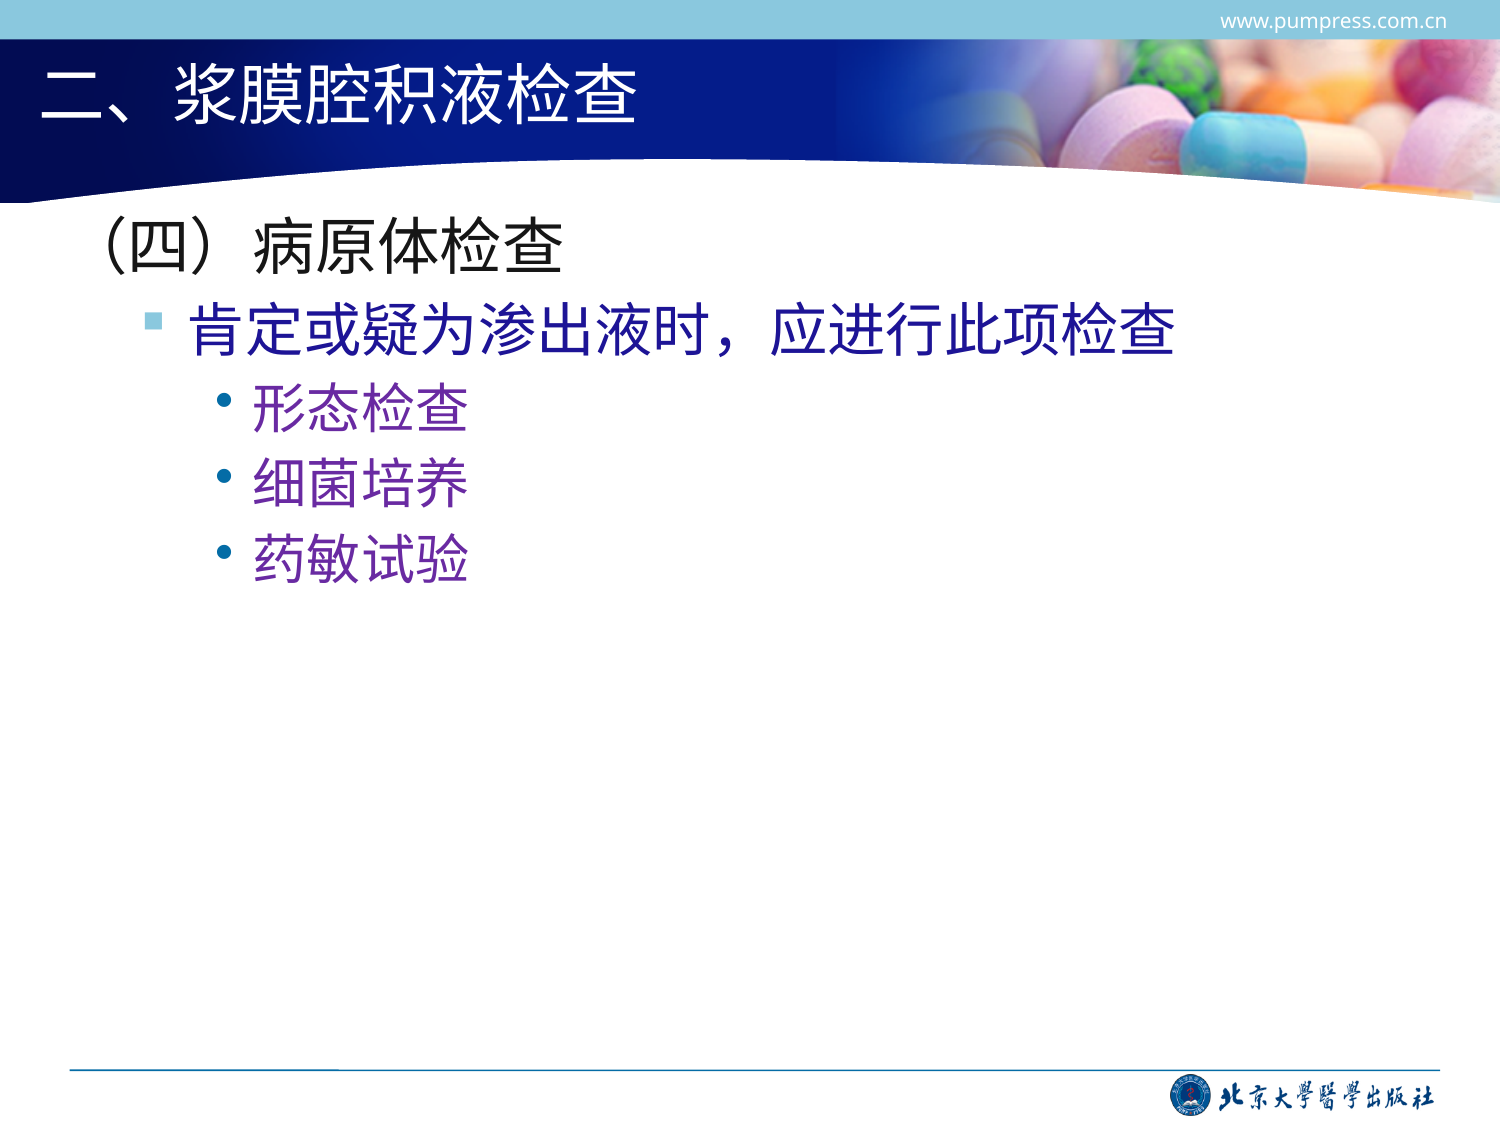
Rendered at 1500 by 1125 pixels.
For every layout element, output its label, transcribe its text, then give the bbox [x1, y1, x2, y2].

list （四）病原体检查 肯定或疑为渗出液时，应进行此项检查 形态检查 细菌培养 药敏试验 [49, 198, 1463, 1026]
picture [0, 40, 1500, 203]
slide_number www.pumpress.com.cn [1024, 0, 1463, 38]
picture [1170, 1074, 1436, 1118]
title 二、浆膜腔积液检查 [23, 46, 1349, 140]
